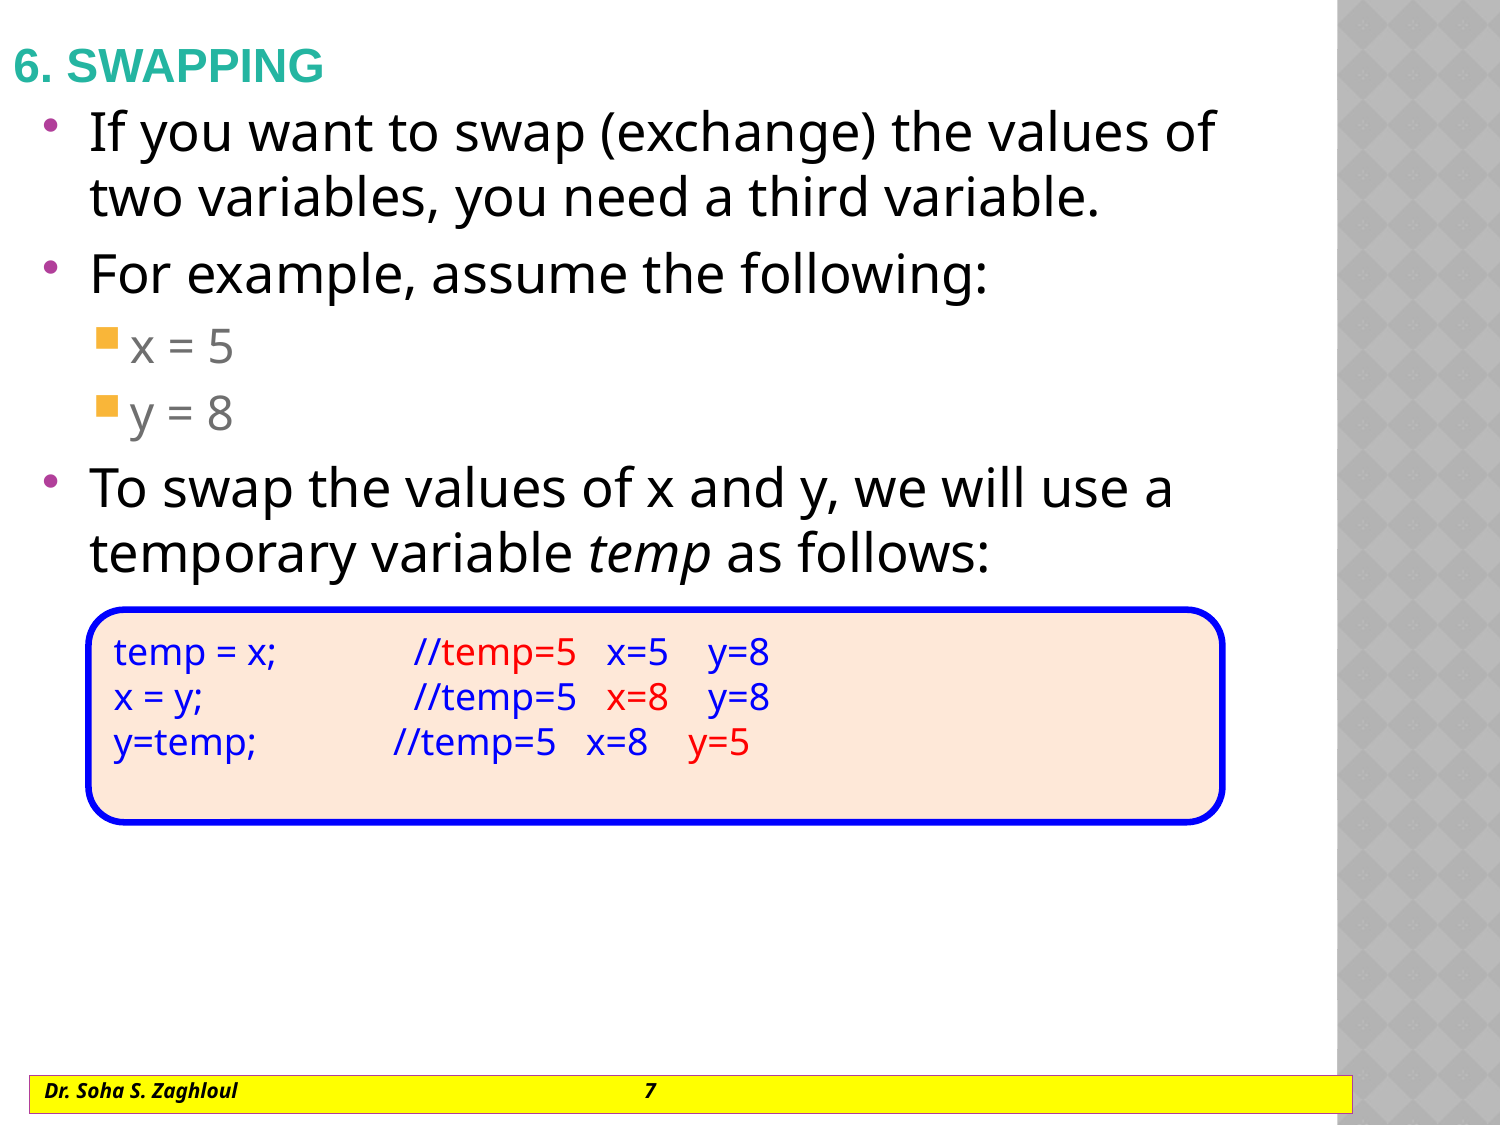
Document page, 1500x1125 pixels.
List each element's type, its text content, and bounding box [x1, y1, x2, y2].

list If you want to swap (exchange) the values of two variables, you need a third variable. For example, assume the following: x = 5 y = 8 To swap the values of x and y, we will use a temporary variable temp as follows: [29, 93, 1341, 1059]
title 6. swapping [5, 19, 1459, 93]
text_box temp = x; //temp=5 x=5 y=8 x = y; //temp=5 x=8 y=8 y=temp; //temp=5 x=8 y=5 [85, 606, 1226, 826]
text_box Dr. Soha S. Zaghloul 7 [29, 1075, 1353, 1114]
